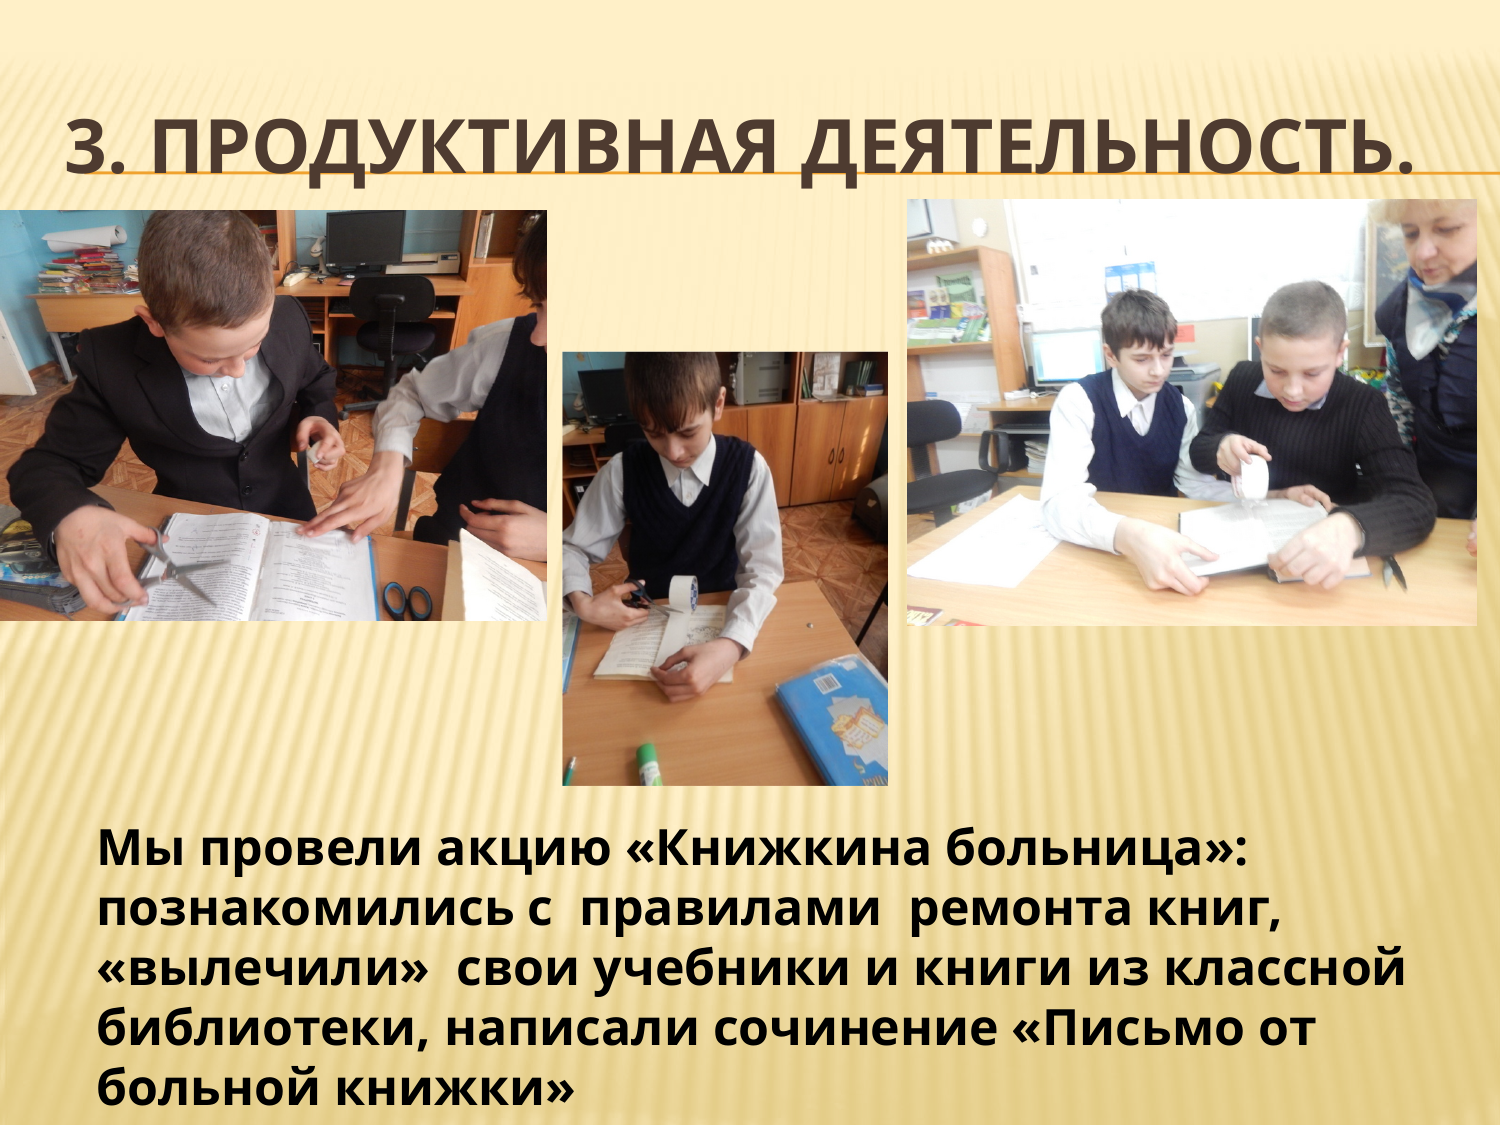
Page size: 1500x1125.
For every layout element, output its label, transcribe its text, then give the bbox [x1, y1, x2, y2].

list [0, 210, 548, 622]
picture [907, 198, 1477, 627]
picture [563, 740, 888, 785]
title 3. Продуктивная деятельность. [50, 75, 1475, 213]
picture [507, 352, 943, 732]
text_box Мы провели акцию «Книжкина больница»: познакомились с правилами ремонта книг, «вылечили» свои учебники и книги из классной библиотеки, написали сочинение «Письмо от больной книжки» [81, 808, 1465, 1124]
